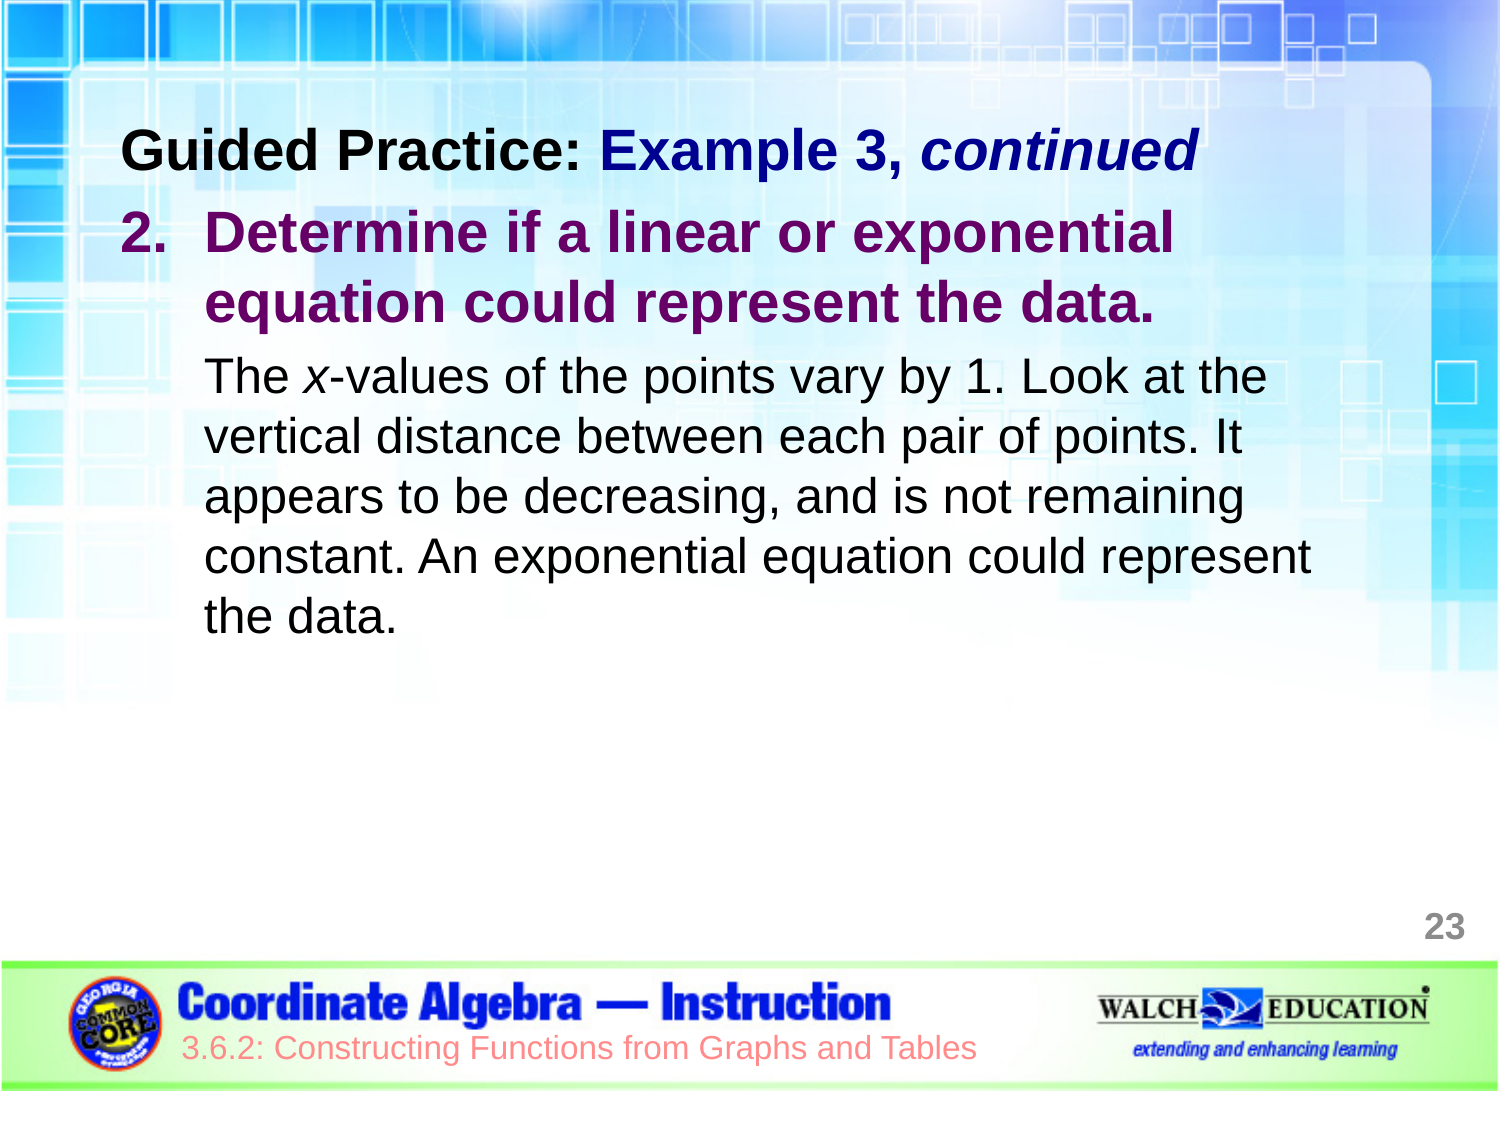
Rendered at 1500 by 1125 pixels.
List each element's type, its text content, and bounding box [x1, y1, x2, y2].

footer 3.6.2: Constructing Functions from Graphs and Tables [166, 1024, 1080, 1069]
subtitle Guided Practice: Example 3, continued Determine if a linear or exponential equation could represent the data. The x-values of the points vary by 1. Look at the vertical distance between each pair of points. It appears to be decreasing, and is not remaining constant. An exponential equation could represent the data. [105, 105, 1394, 925]
picture [1, 0, 1500, 1091]
slide_number 23 [1361, 901, 1481, 949]
